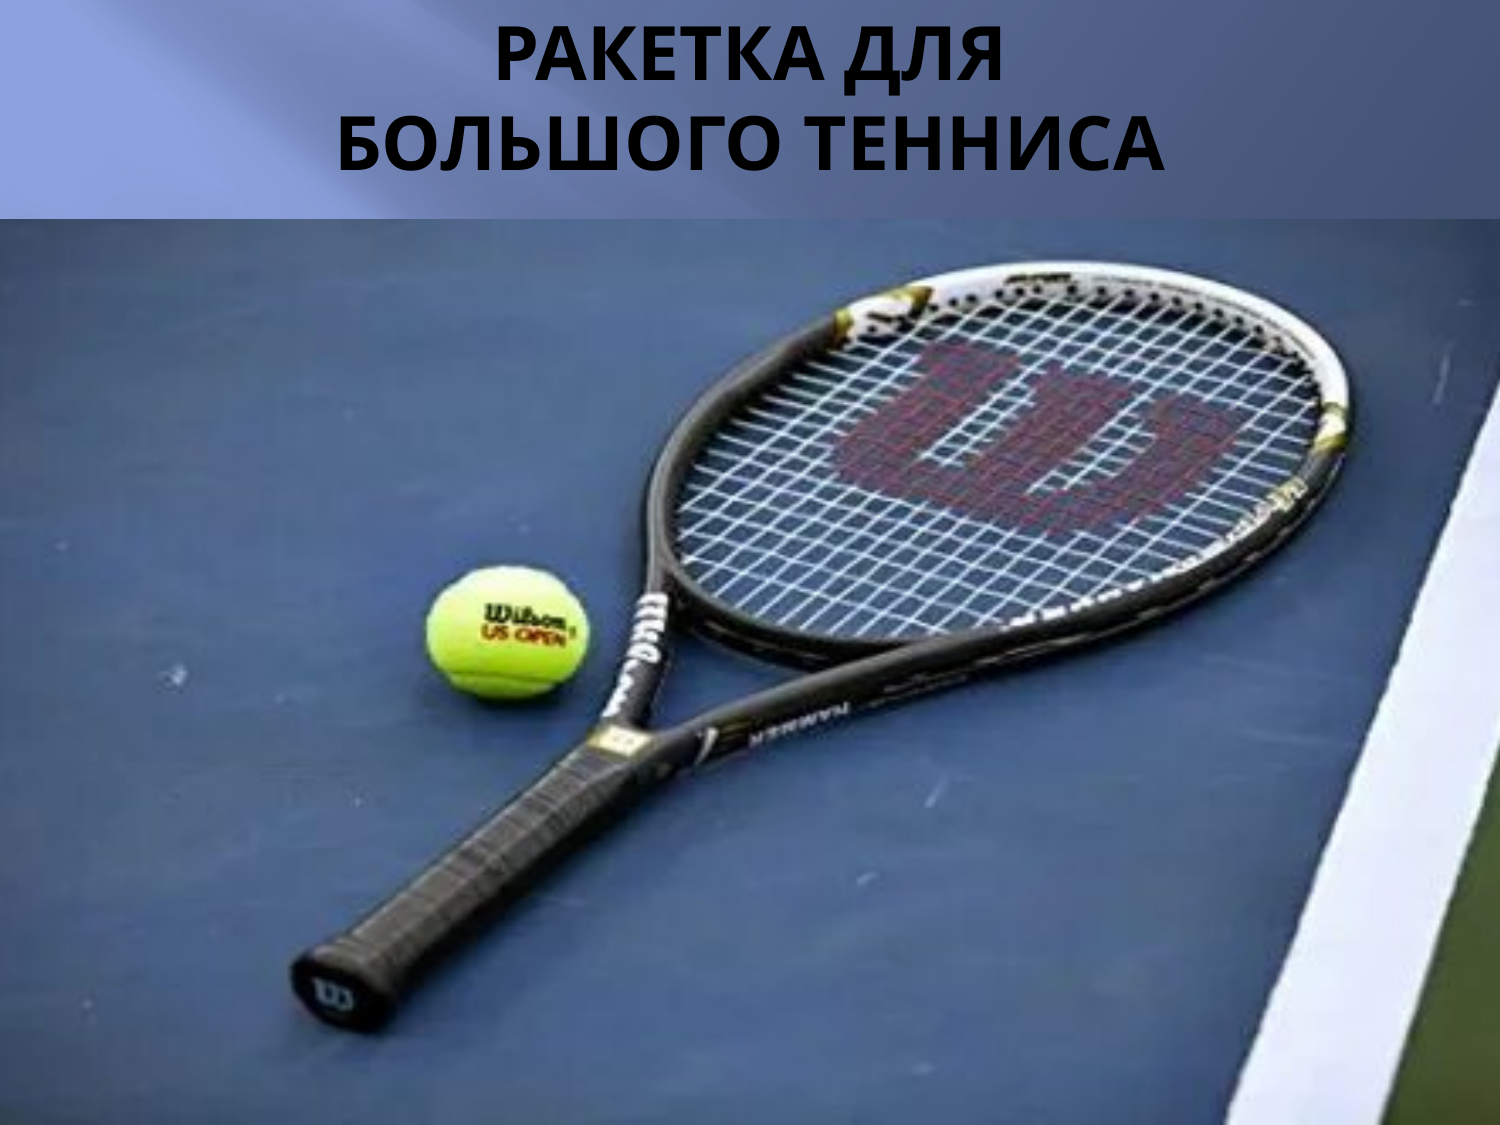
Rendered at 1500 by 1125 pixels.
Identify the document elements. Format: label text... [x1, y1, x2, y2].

title РАКЕТКА ДЛЯ БОЛЬШОГО ТЕННИСА [300, 99, 1200, 186]
picture [0, 219, 1500, 1125]
